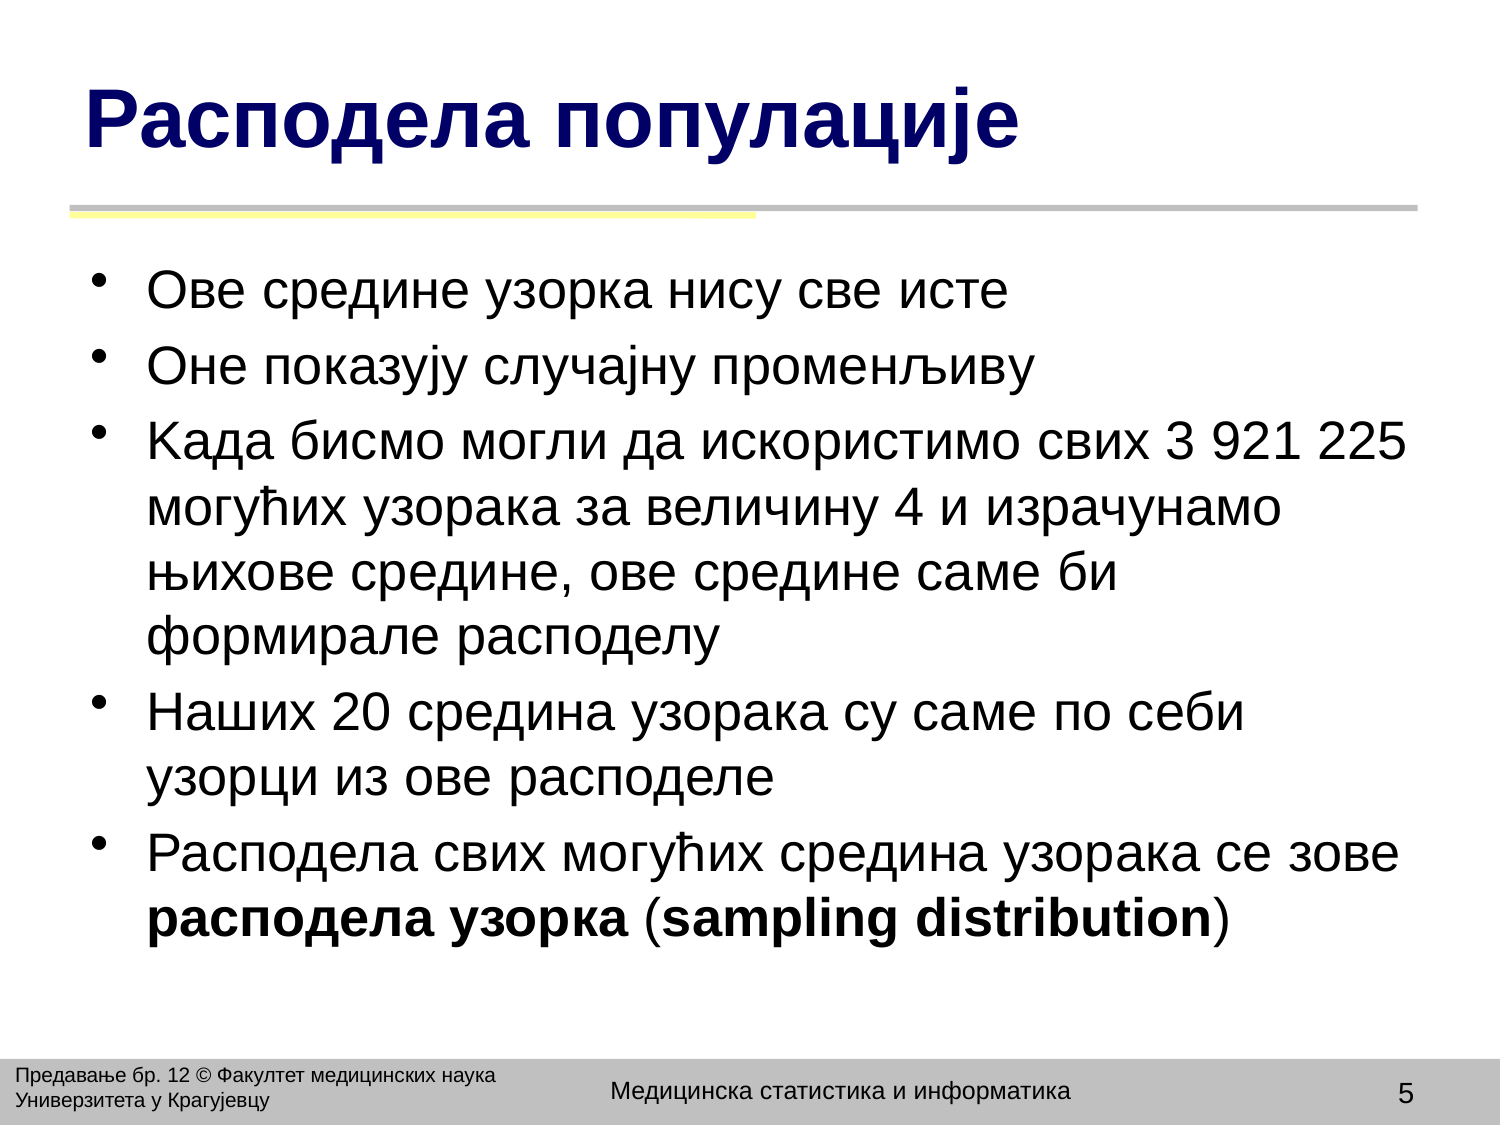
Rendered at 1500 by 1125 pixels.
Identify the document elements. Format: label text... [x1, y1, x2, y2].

slide_number 5 [1181, 1066, 1430, 1125]
title Расподела популације [69, 19, 1426, 208]
footer Медицинска статистика и информатика [512, 1066, 1170, 1125]
list Ове средине узорка нису све исте Оне показују случајну променљиву Kада бисмо могли да искористимо свих 3 921 225 могућих узорака за величину 4 и израчунамо њихове средине, ове средине саме би формирале расподелу Наших 20 средина узорака су саме по себи узорци из ове расподеле Расподела свих могућих средина узорака се зове расподела узорка (sampling distribution) [74, 246, 1426, 1023]
slide_number Предавање бр. 12 © Факултет медицинских наука Универзитета у Крагујевцу [0, 1053, 601, 1108]
